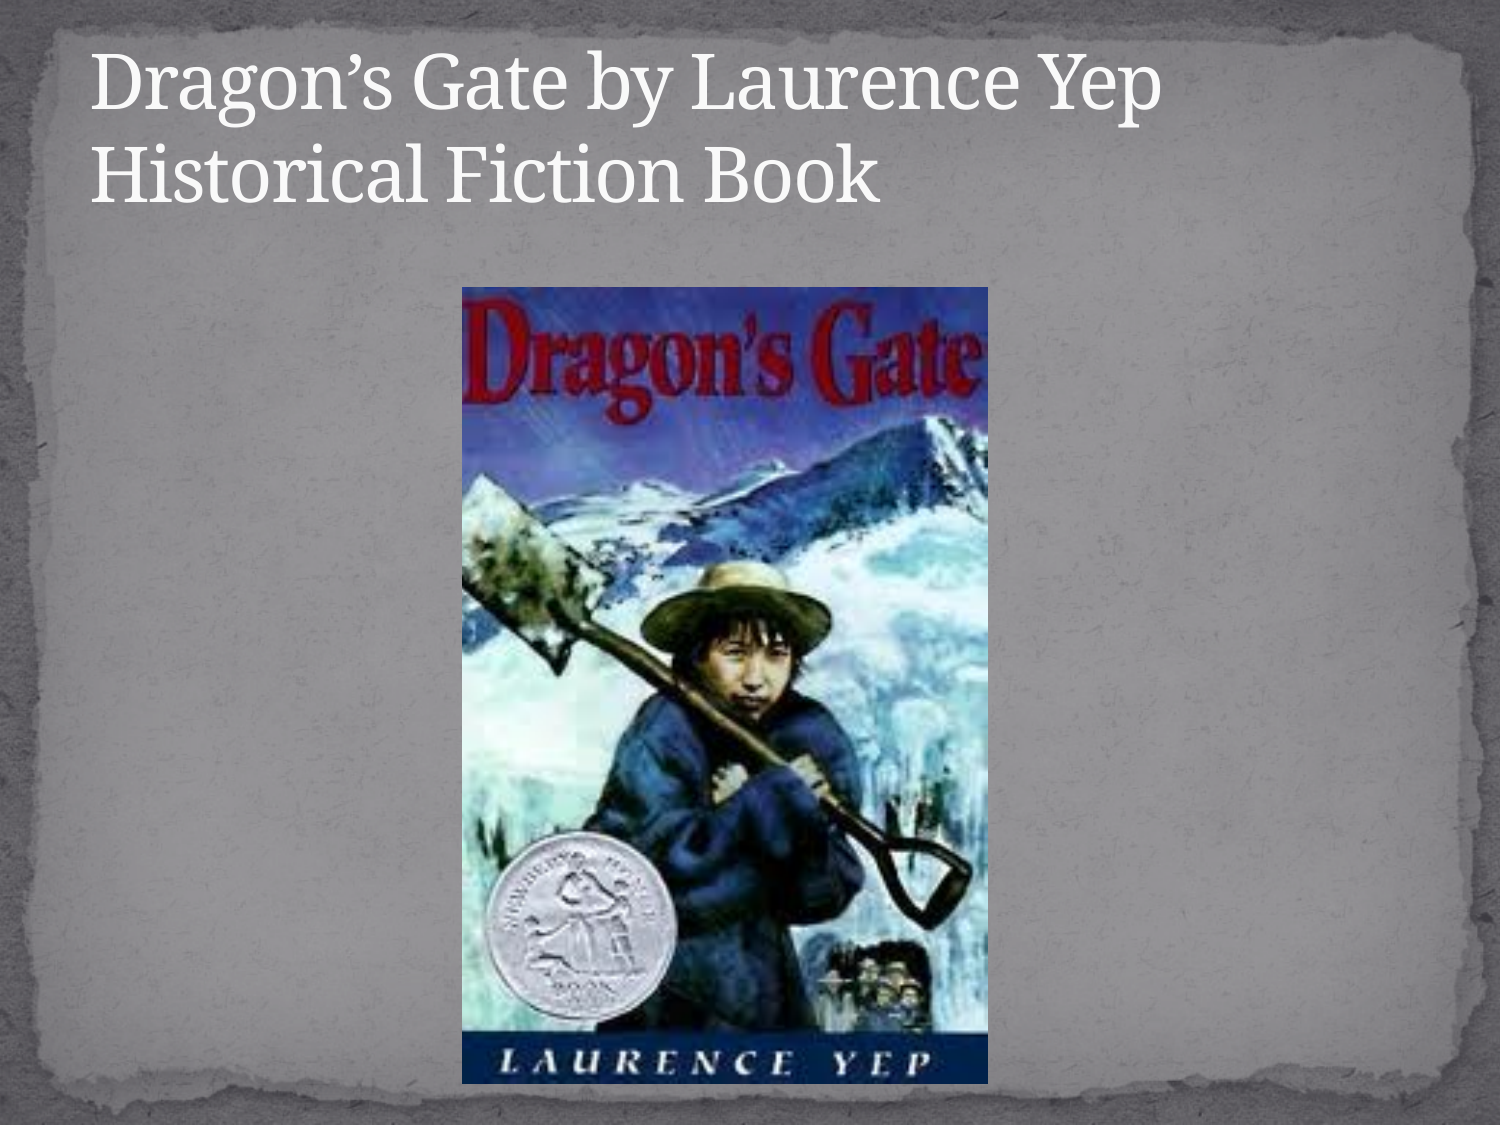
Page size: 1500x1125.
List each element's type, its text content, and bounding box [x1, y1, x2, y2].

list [465, 290, 986, 1083]
title Dragon’s Gate by Laurence Yep Historical Fiction Book [74, 24, 1425, 225]
